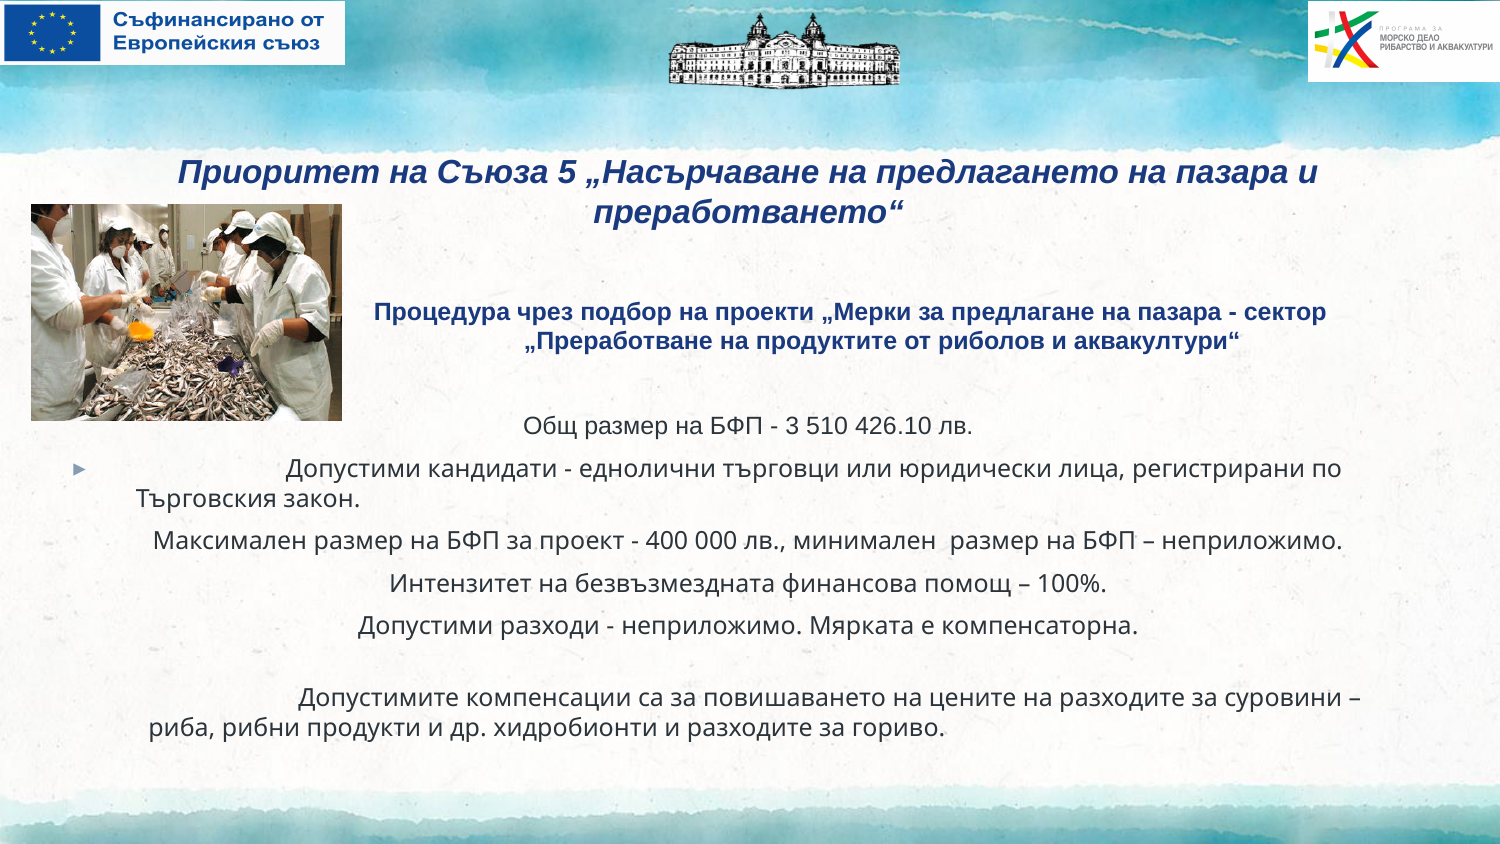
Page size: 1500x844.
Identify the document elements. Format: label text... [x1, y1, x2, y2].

picture [0, 0, 1500, 844]
list Приоритет на Съюза 5 „Насърчаване на предлагането на пазара и преработването“ Процедура чрез подбор на проекти „Мерки за предлагане на пазара - сектор „Преработване на продуктите от риболов и аквакултури“ Общ размер на БФП - 3 510 426.10 лв. Допустими кандидати - еднолични търговци или юридически лица, регистрирани по Търговския закон. Максимален размер на БФП за проект - 400 000 лв., минимален размер на БФП – неприложимо. Интензитет на безвъзмездната финансова помощ – 100%. Допустими разходи - неприложимо. Мярката е компенсаторна. Допустимите компенсации са за повишаването на цените на разходите за суровини – риба, рибни продукти и др. хидробионти и разходите за гориво. [45, 135, 1440, 785]
